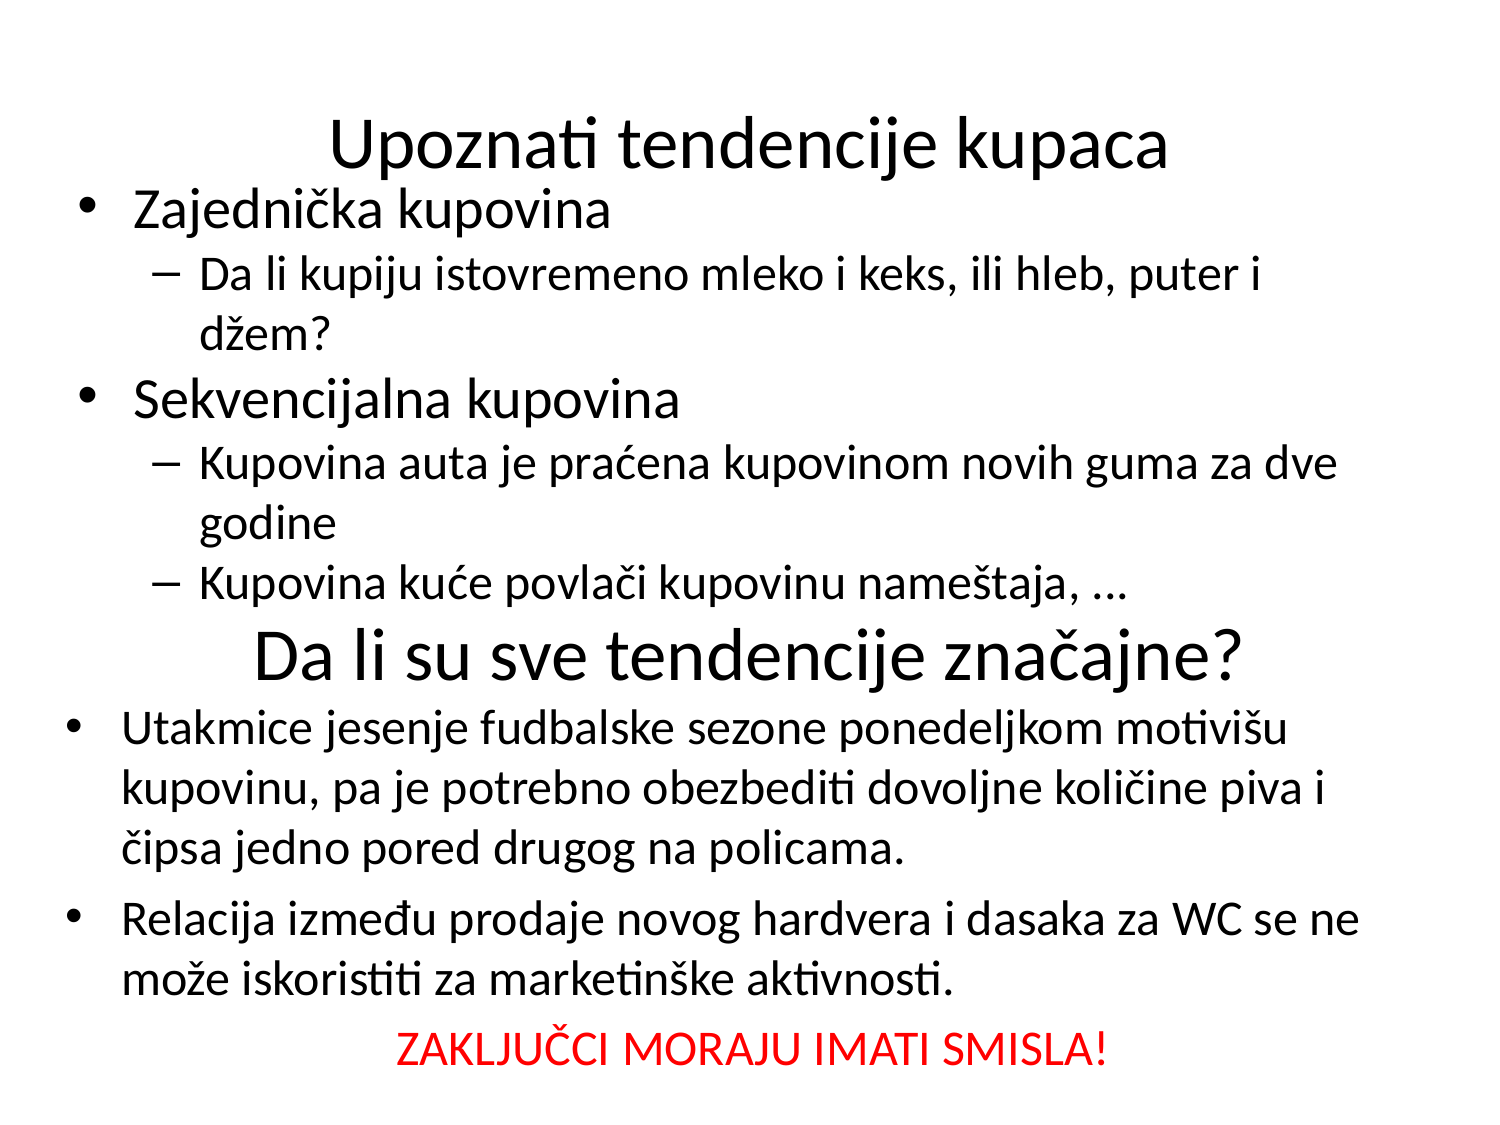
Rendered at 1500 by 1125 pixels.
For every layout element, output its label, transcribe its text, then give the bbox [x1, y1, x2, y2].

text_box Utakmice jesenje fudbalske sezone ponedeljkom motivišu kupovinu, pa je potrebno obezbediti dovoljne količine piva i čipsa jedno pored drugog na policama. Relacija između prodaje novog hardvera i dasaka za WC se ne može iskoristiti za marketinške aktivnosti. ZAKLJUČCI MORAJU IMATI SMISLA! [49, 687, 1400, 1125]
list Zajednička kupovina Da li kupiju istovremeno mleko i keks, ili hleb, puter i džem? Sekvencijalna kupovina Kupovina auta je praćena kupovinom novih guma za dve godine Kupovina kuće povlači kupovinu nameštaja, ... [62, 162, 1413, 675]
text_box Da li su sve tendencije značajne? [74, 587, 1425, 713]
title Upoznati tendencije kupaca [75, 45, 1425, 233]
